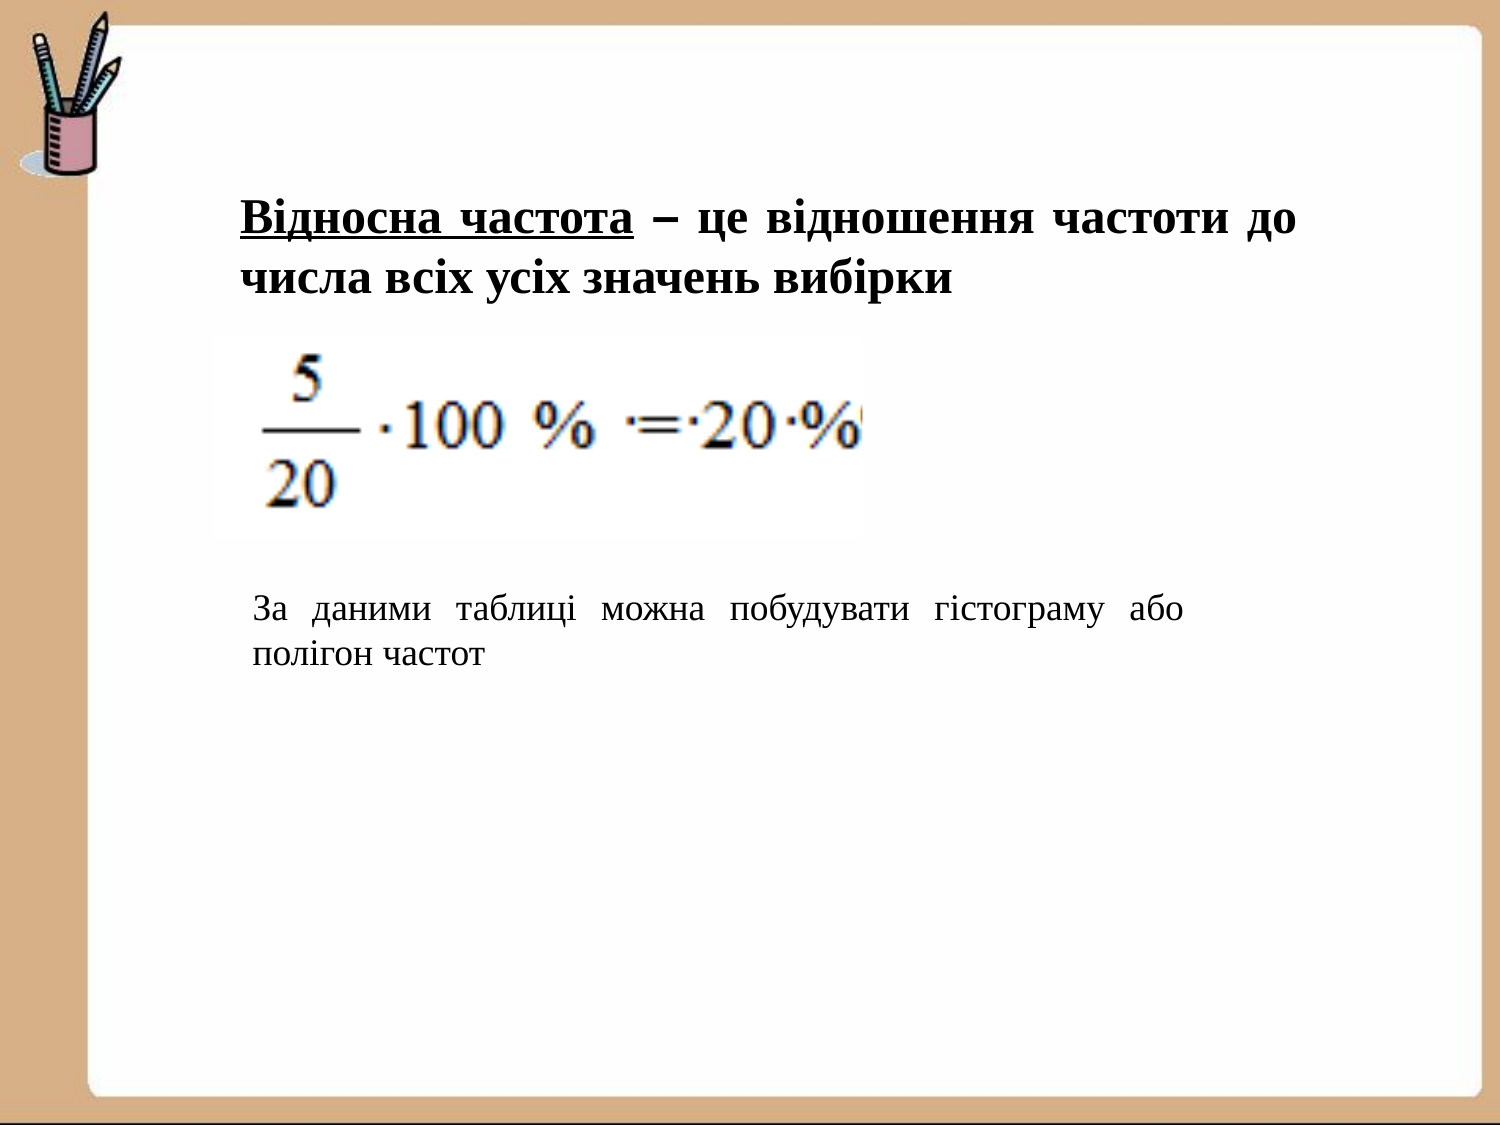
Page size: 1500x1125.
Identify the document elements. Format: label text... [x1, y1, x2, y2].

text_box За даними таблиці можна побудувати гістограму або полігон частот [237, 575, 1200, 681]
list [212, 337, 863, 538]
picture [0, 0, 1500, 1125]
text_box Відносна частота – це відношення частоти до числа всіх усіх значень вибірки [150, 175, 1313, 311]
